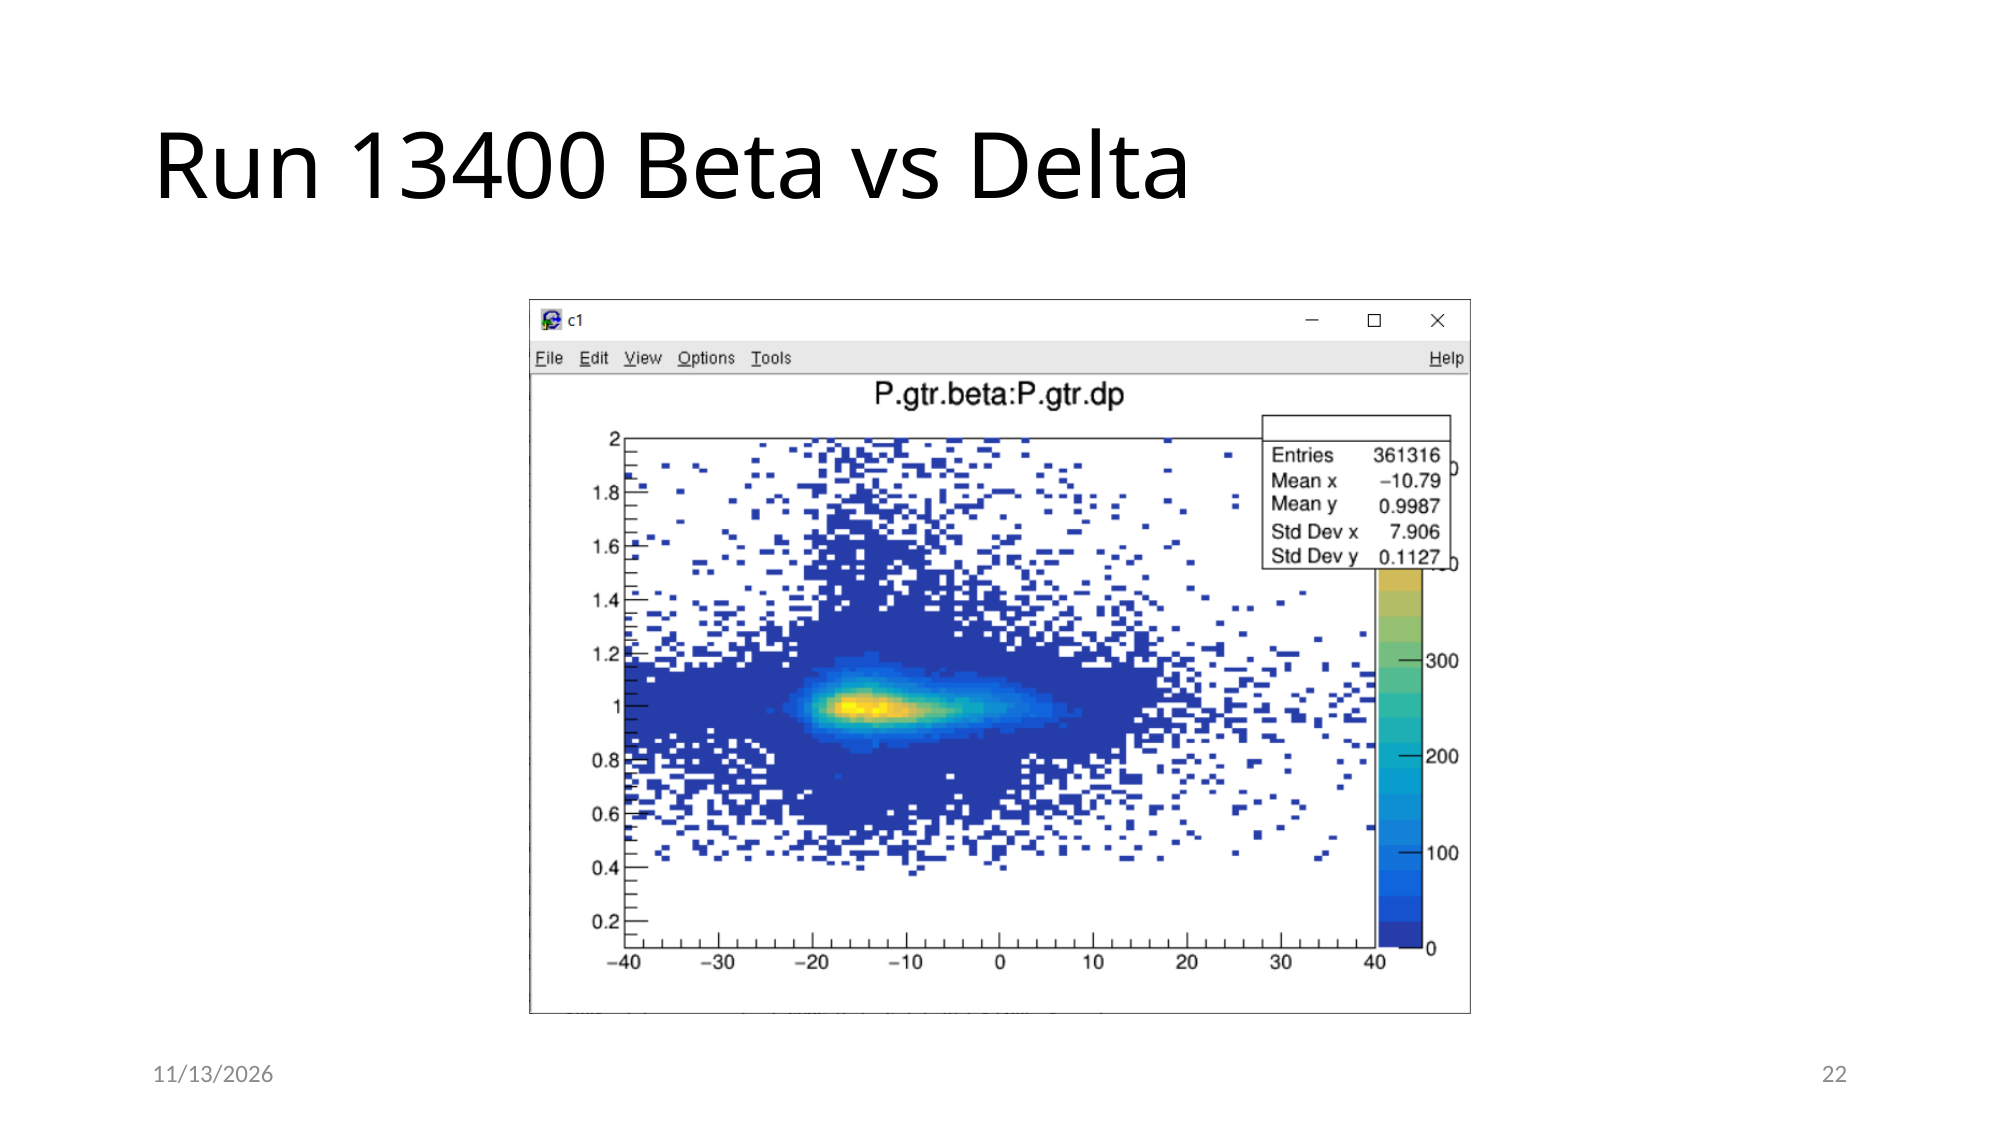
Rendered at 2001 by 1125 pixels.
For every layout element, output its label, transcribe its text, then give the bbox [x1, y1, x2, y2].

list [529, 299, 1471, 1014]
slide_number 22 [1412, 1042, 1863, 1103]
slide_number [137, 1042, 588, 1103]
title Run 13400 Beta vs Delta [137, 59, 1863, 278]
